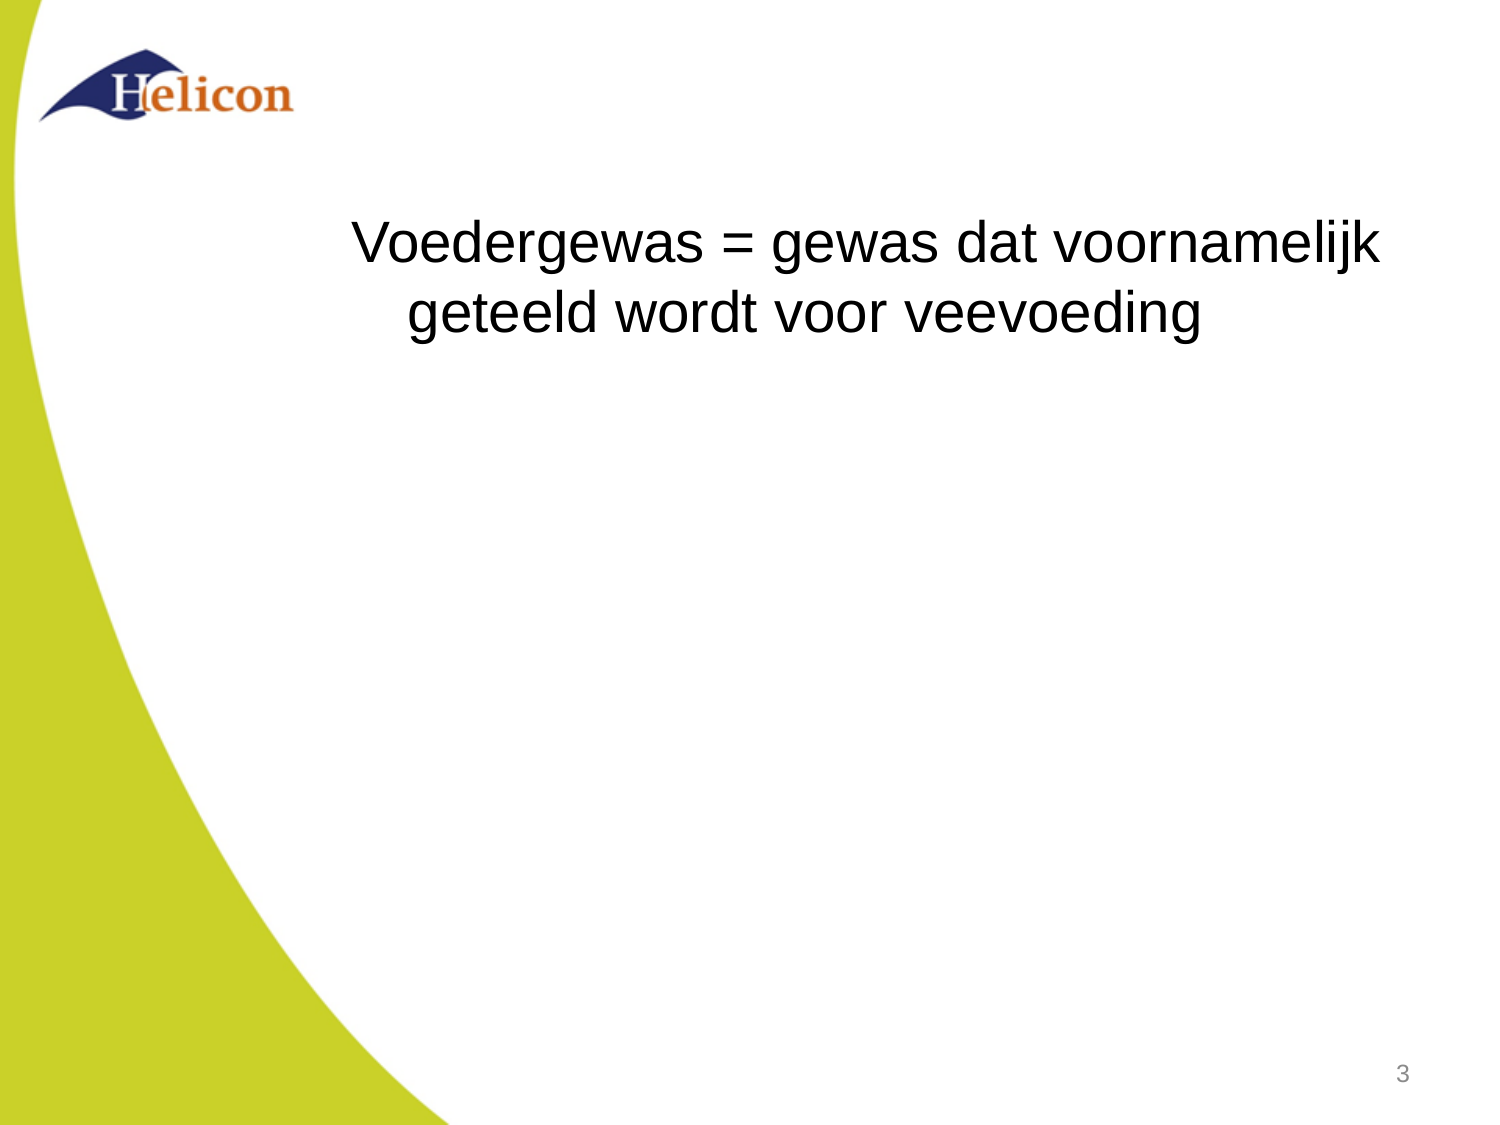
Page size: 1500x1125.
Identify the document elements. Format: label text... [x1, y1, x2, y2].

list Voedergewas = gewas dat voornamelijk geteeld wordt voor veevoeding [336, 196, 1425, 1005]
picture [0, 0, 1500, 1125]
slide_number 3 [1074, 1042, 1425, 1103]
